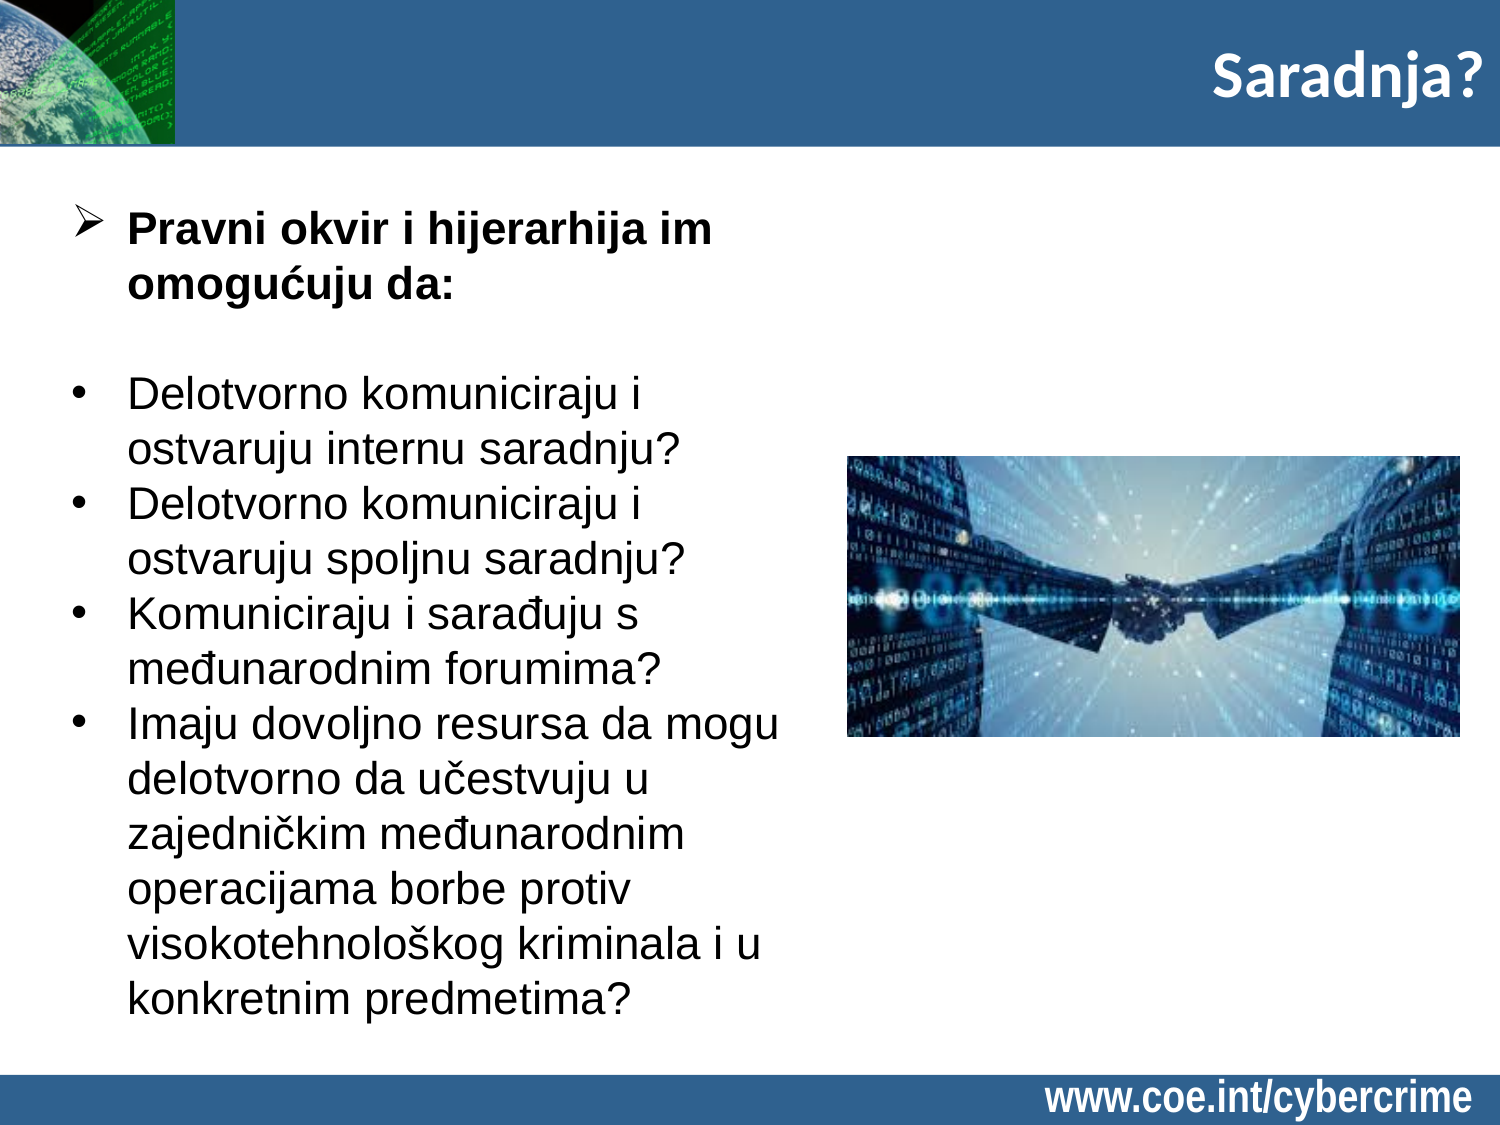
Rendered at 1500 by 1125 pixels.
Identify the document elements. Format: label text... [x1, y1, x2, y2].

text_box www.coe.int/cybercrime [1030, 1059, 1500, 1125]
text_box Pravni okvir i hijerarhija im omogućuju da: Delotvorno komuniciraju i ostvaruju internu saradnju? Delotvorno komuniciraju i ostvaruju spoljnu saradnju? Komuniciraju i sarađuju s međunarodnim forumima? Imaju dovoljno resursa da mogu delotvorno da učestvuju u zajedničkim međunarodnim operacijama borbe protiv visokotehnološkog kriminala i u konkretnim predmetima? [56, 191, 807, 1031]
text_box Saradnja? [177, 0, 1500, 149]
picture [0, 0, 175, 144]
text_box [0, 1073, 1030, 1125]
picture [847, 456, 1460, 737]
